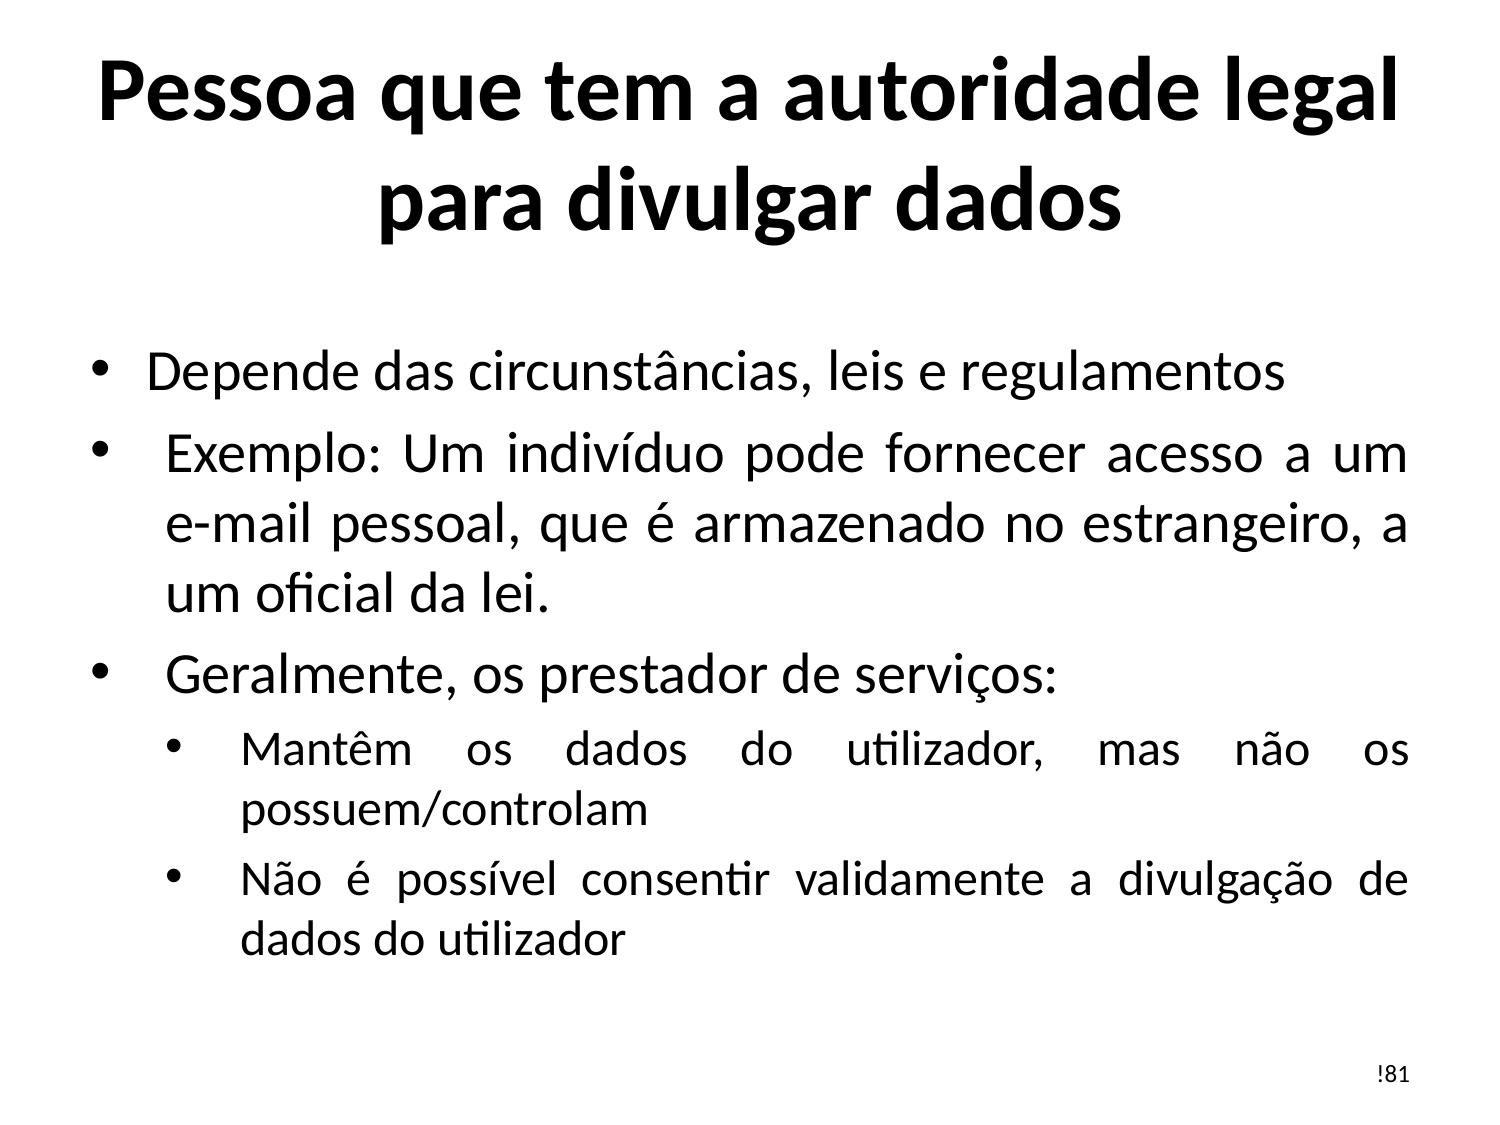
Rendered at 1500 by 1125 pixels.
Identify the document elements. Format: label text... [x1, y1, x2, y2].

title Pessoa que tem a autoridade legal para divulgar dados [75, 45, 1425, 233]
slide_number !81 [1074, 1042, 1425, 1103]
list Depende das circunstâncias, leis e regulamentos Exemplo: Um indivíduo pode fornecer acesso a um e-mail pessoal, que é armazenado no estrangeiro, a um oficial da lei. Geralmente, os prestador de serviços: Mantêm os dados do utilizador, mas não os possuem/controlam Não é possível consentir validamente a divulgação de dados do utilizador [75, 324, 1425, 1068]
